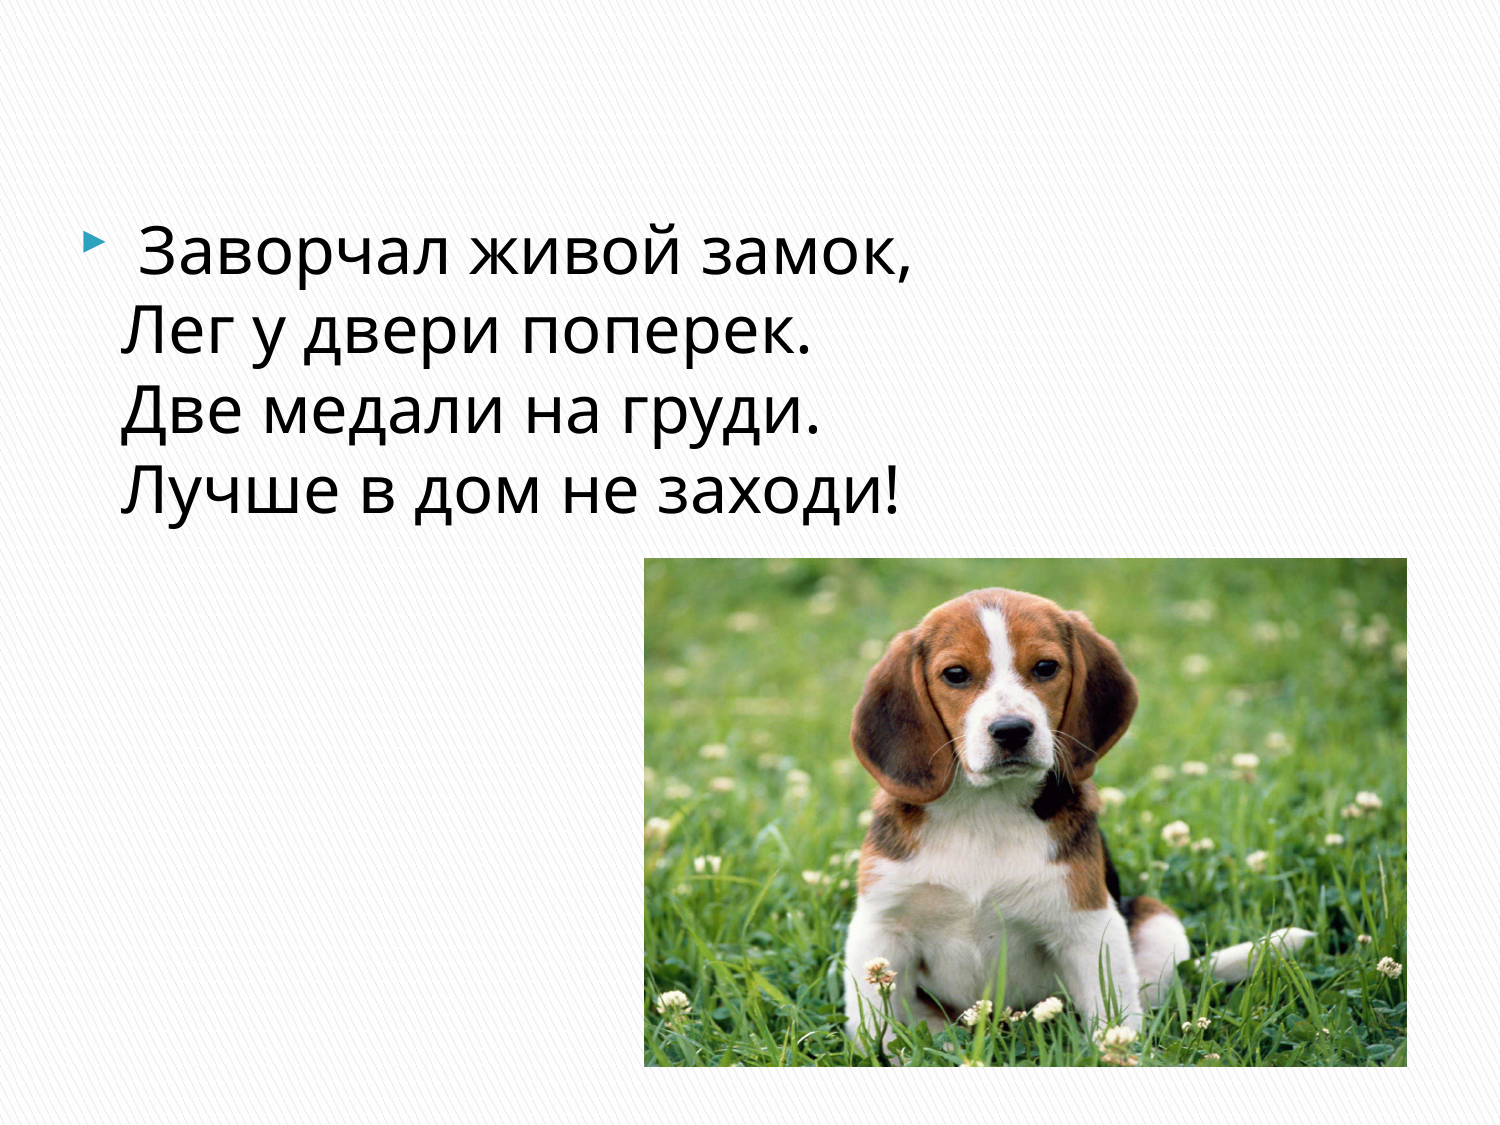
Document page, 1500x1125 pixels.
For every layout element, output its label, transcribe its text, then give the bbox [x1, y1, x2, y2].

picture [644, 558, 1407, 1067]
list Заворчал живой замок, Лег у двери поперек. Две медали на груди. Лучше в дом не заходи! [46, 23, 1067, 622]
